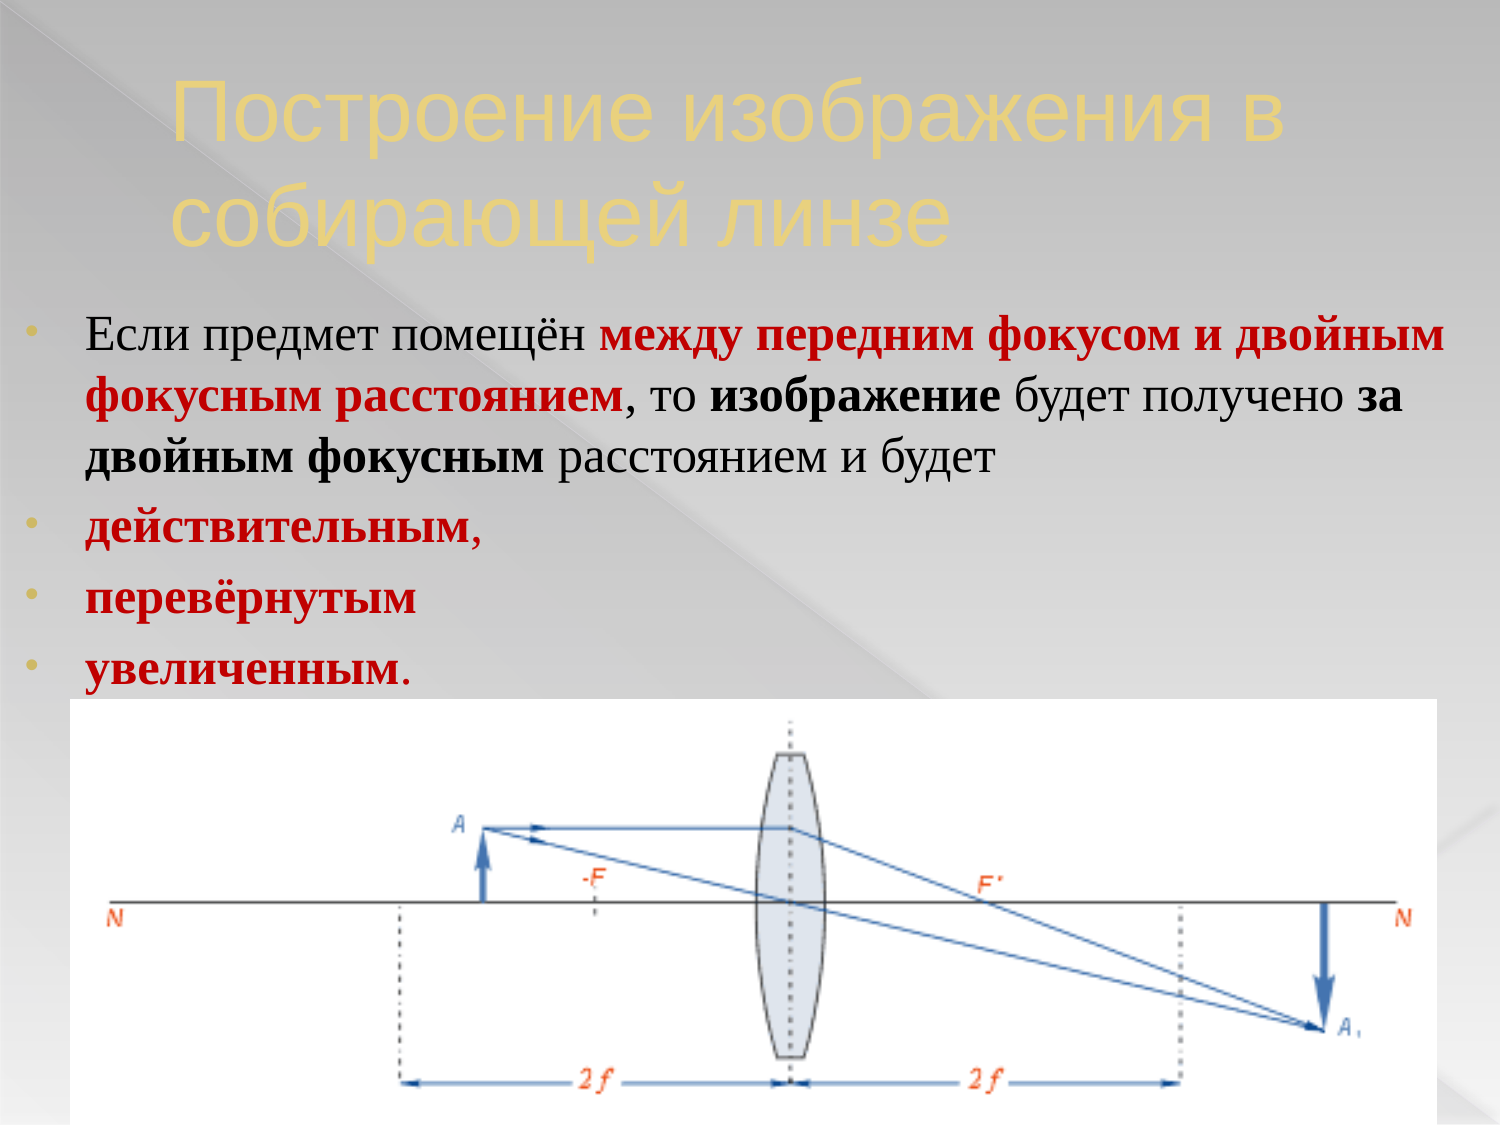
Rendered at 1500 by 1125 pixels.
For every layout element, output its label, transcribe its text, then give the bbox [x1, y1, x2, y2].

picture [70, 699, 1437, 1125]
title Построение изображения в собирающей линзе [75, 43, 1425, 274]
list Если предмет помещён между передним фокусом и двойным фокусным расстоянием, то изображение будет получено за двойным фокусным расстоянием и будет действительным, перевёрнутым увеличенным. [0, 292, 1500, 706]
